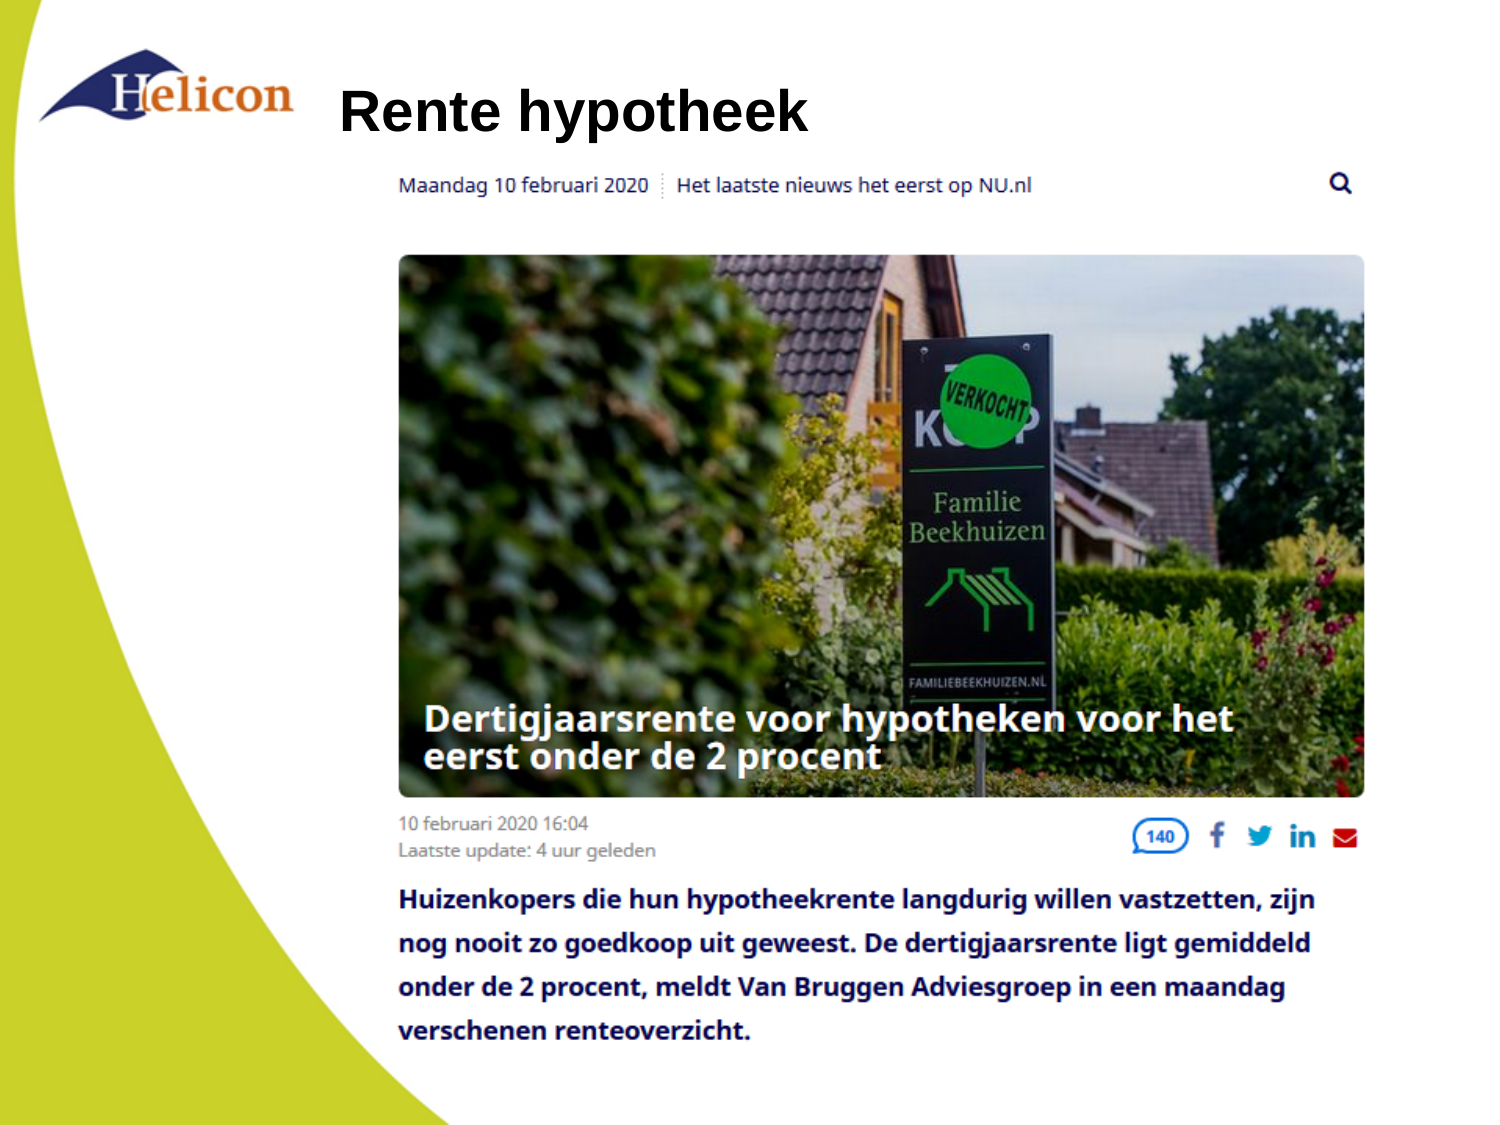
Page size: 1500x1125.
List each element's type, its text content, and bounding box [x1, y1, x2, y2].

title Rente hypotheek [324, 54, 1415, 161]
picture [0, 0, 1500, 1125]
